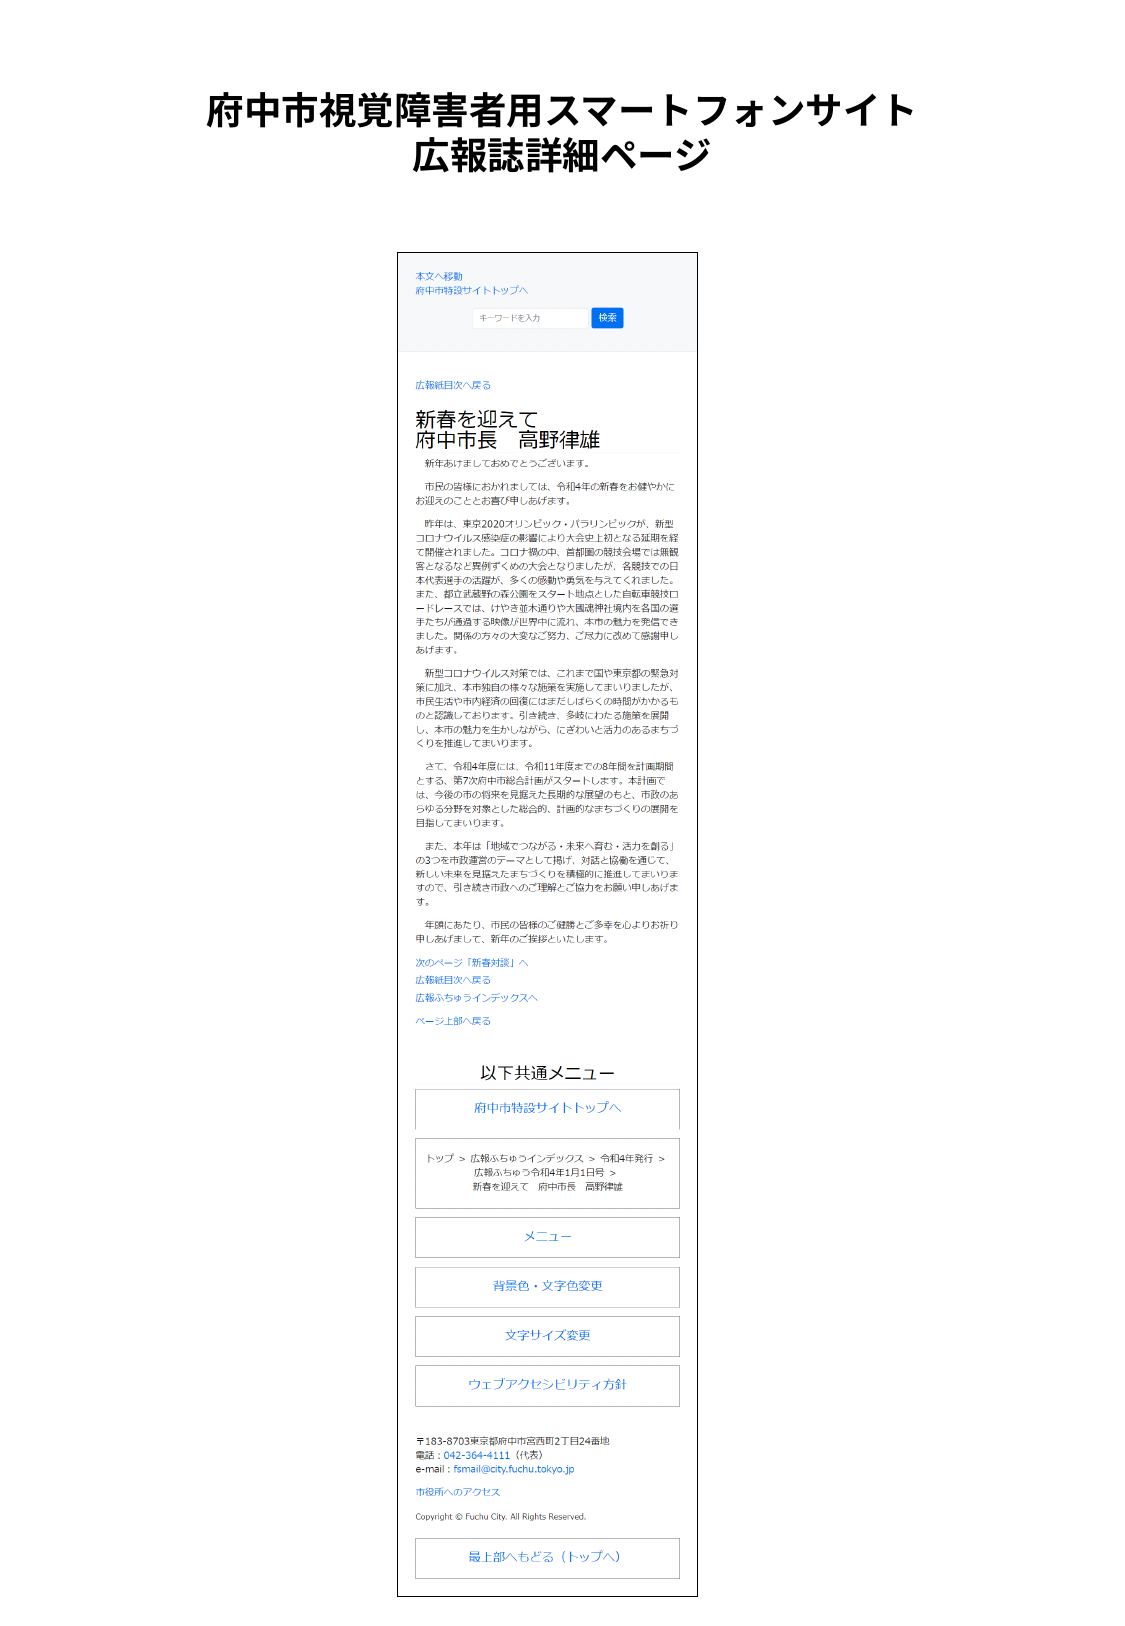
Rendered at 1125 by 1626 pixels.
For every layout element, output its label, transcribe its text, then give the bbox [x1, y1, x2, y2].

picture [397, 252, 698, 1597]
text_box 府中市視覚障害者用スマートフォンサイト 広報誌詳細ページ [191, 79, 934, 185]
